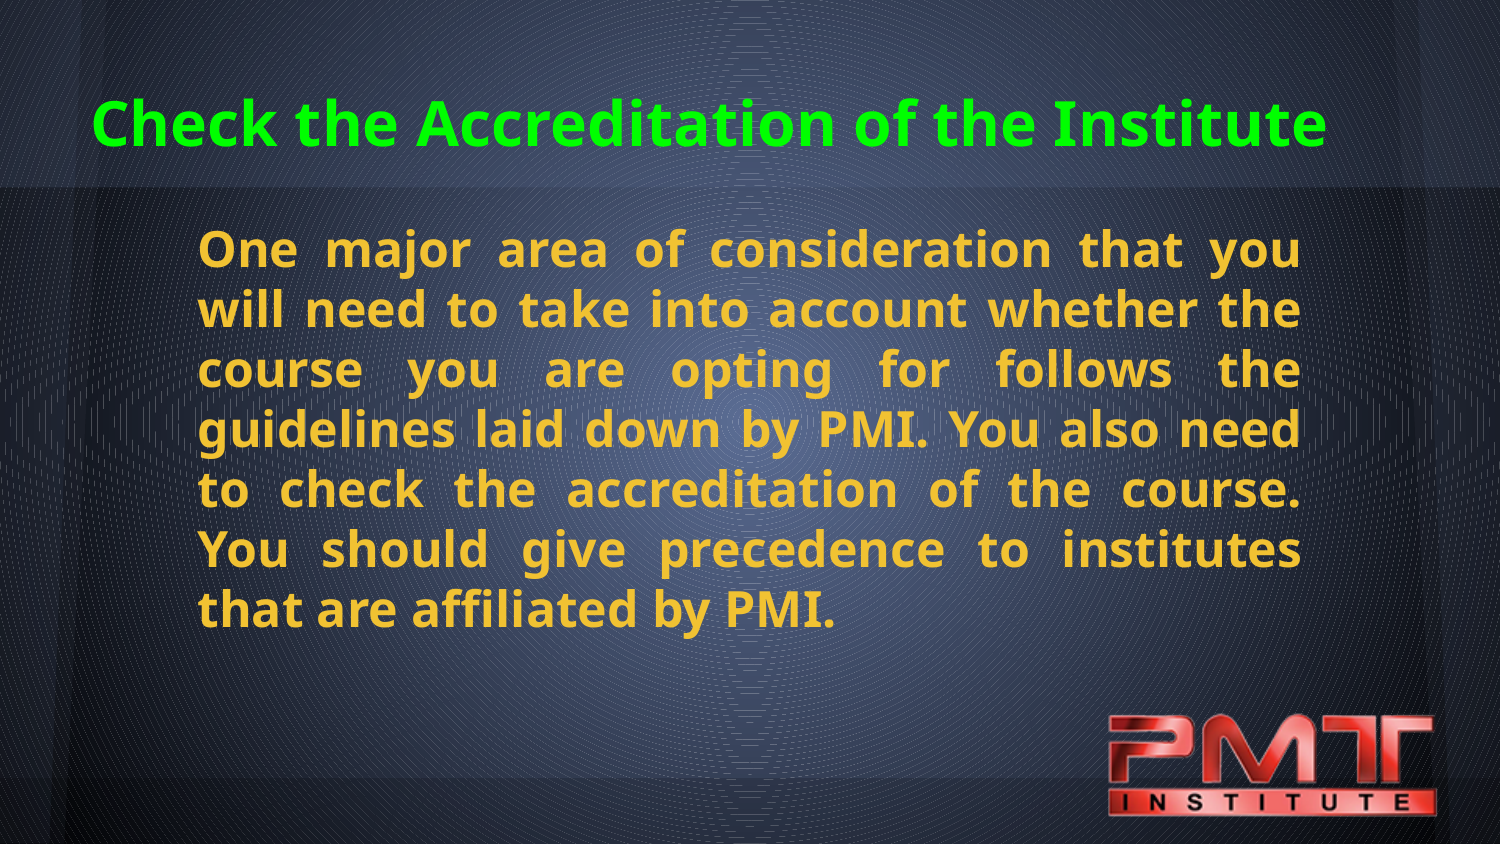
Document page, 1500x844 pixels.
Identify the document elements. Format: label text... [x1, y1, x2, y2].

picture [1061, 681, 1485, 837]
list One major area of consideration that you will need to take into account whether the course you are opting for follows the guidelines laid down by PMI. You also need to check the accreditation of the course. You should give precedence to institutes that are affiliated by PMI. [182, 202, 1318, 687]
title Check the Accreditation of the Institute [75, 33, 1425, 175]
